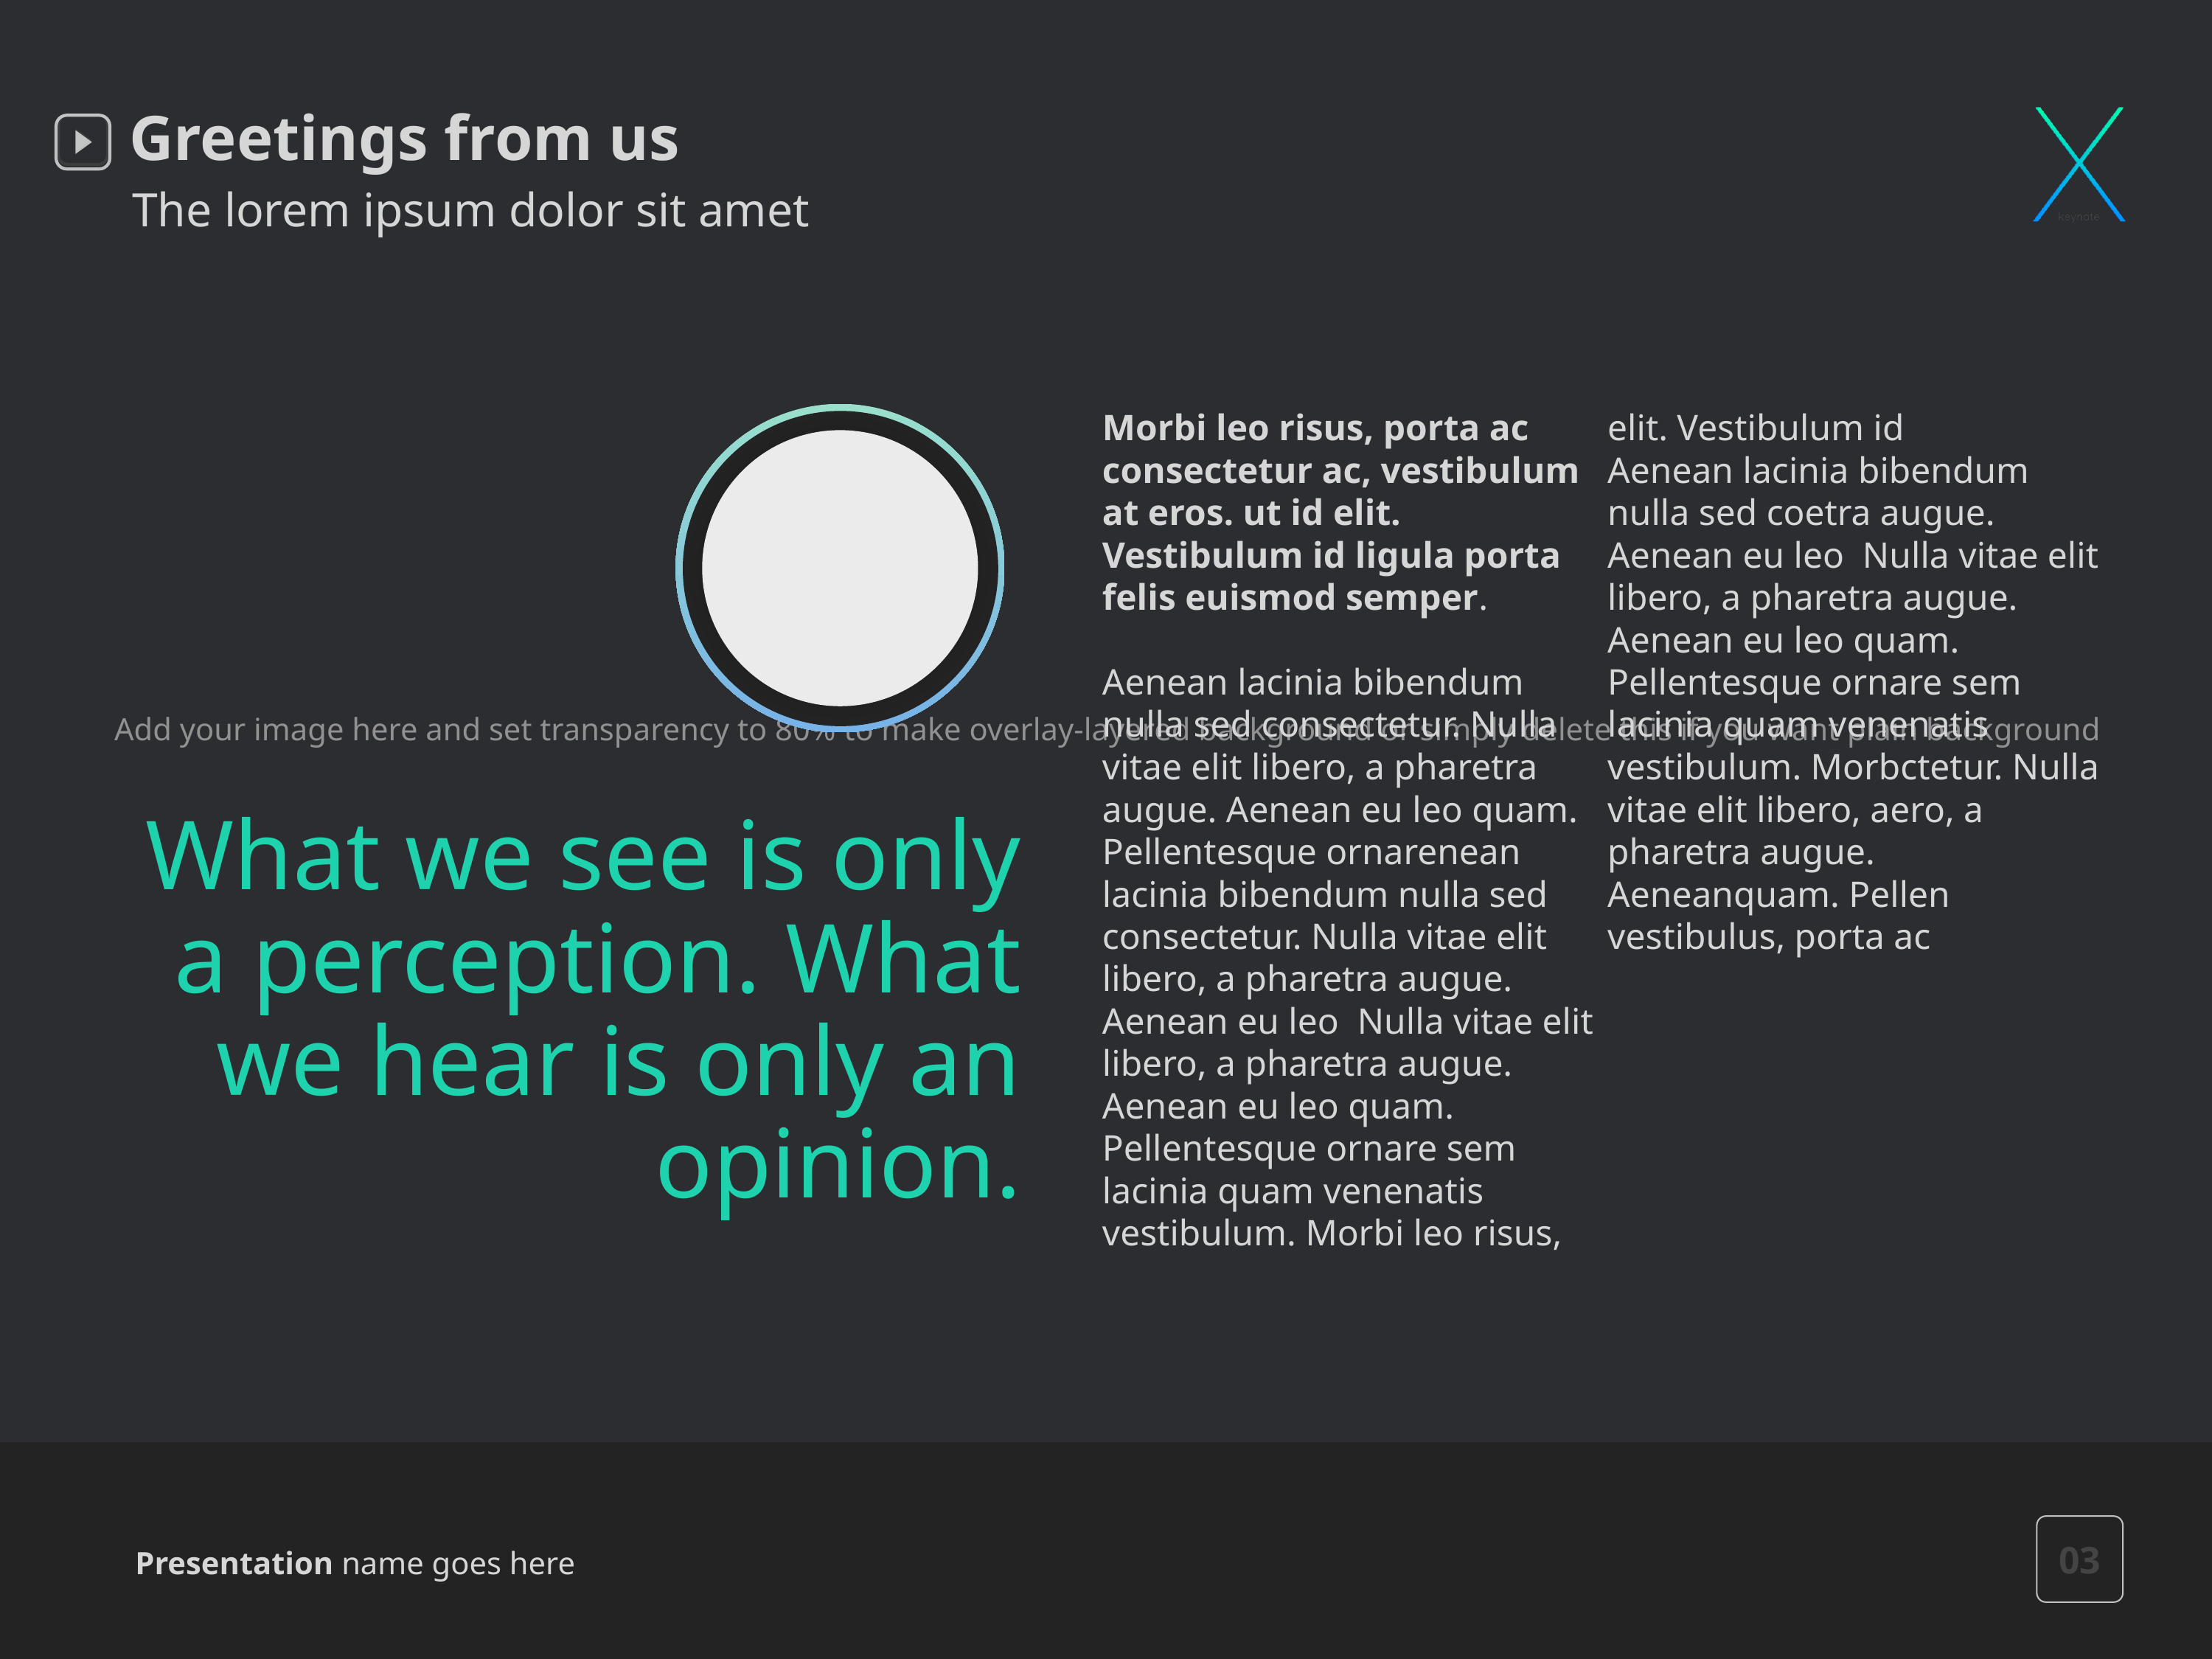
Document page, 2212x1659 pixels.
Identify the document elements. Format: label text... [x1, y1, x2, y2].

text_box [122, 87, 1992, 246]
text_box 03 [2051, 1527, 2108, 1591]
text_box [675, 403, 1005, 733]
picture [2032, 107, 2126, 223]
text_box What we see is only a perception. What we hear is only an opinion. [122, 768, 1029, 1259]
text_box Morbi leo risus, porta ac consectetur ac, vestibulum at eros. ut id elit. Vestibulum id ligula porta felis euismod semper. Aenean lacinia bibendum nulla sed consectetur. Nulla vitae elit libero, a pharetra augue. Aenean eu leo quam. Pellentesque ornarenean lacinia bibendum nulla sed consectetur. Nulla vitae elit libero, a pharetra augue. Aenean eu leo Nulla vitae elit libero, a pharetra augue. Aenean eu leo quam. Pellentesque ornare sem lacinia quam venenatis vestibulum. Morbi leo risus, elit. Vestibulum id Aenean lacinia bibendum nulla sed coetra augue. Aenean eu leo Nulla vitae elit libero, a pharetra augue. Aenean eu leo quam. Pellentesque ornare sem lacinia quam venenatis vestibulum. Morbctetur. Nulla vitae elit libero, aero, a pharetra augue. Aeneanquam. Pellen vestibulus, porta ac [1102, 405, 2113, 1253]
